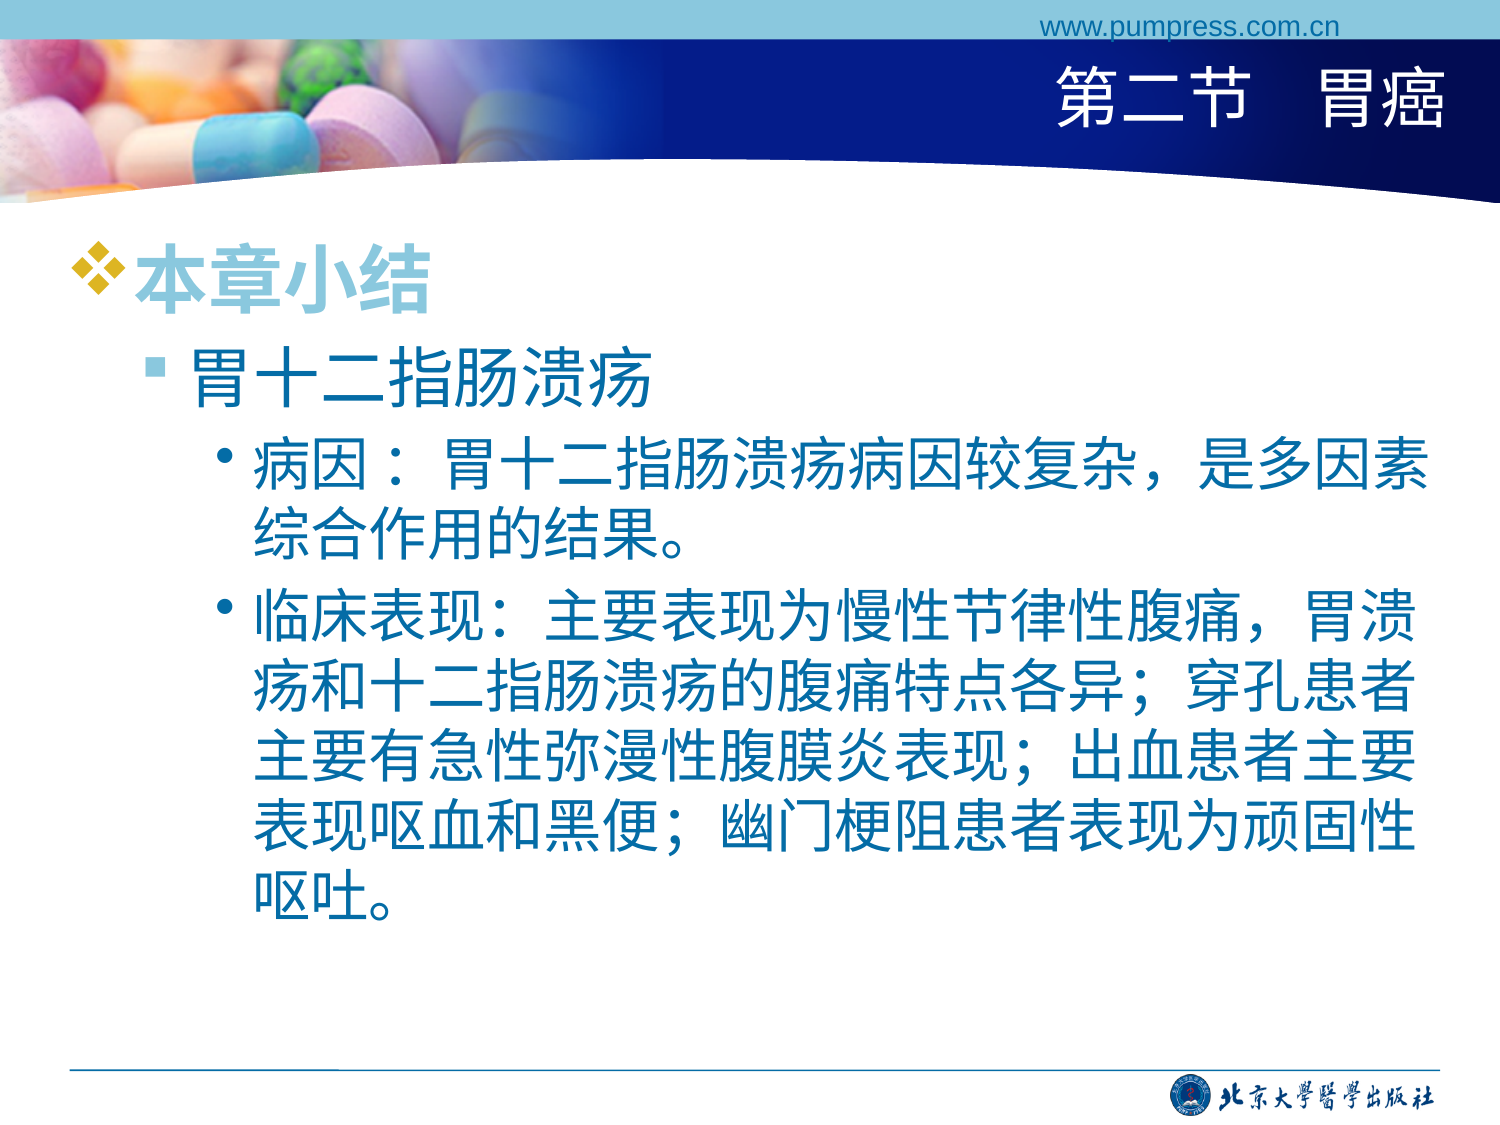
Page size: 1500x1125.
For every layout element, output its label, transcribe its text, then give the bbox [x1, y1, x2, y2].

picture [0, 40, 1500, 203]
title 第二节 胃癌 [137, 49, 1463, 143]
picture [1170, 1074, 1436, 1118]
slide_number www.pumpress.com.cn [1025, 0, 1463, 38]
list 本章小结 胃十二指肠溃疡 病因 ：胃十二指肠溃疡病因较复杂，是多因素综合作用的结果。 临床表现：主要表现为慢性节律性腹痛，胃溃疡和十二指肠溃疡的腹痛特点各异；穿孔患者主要有急性弥漫性腹膜炎表现；出血患者主要表现呕血和黑便；幽门梗阻患者表现为顽固性呕吐。 [49, 224, 1463, 1026]
